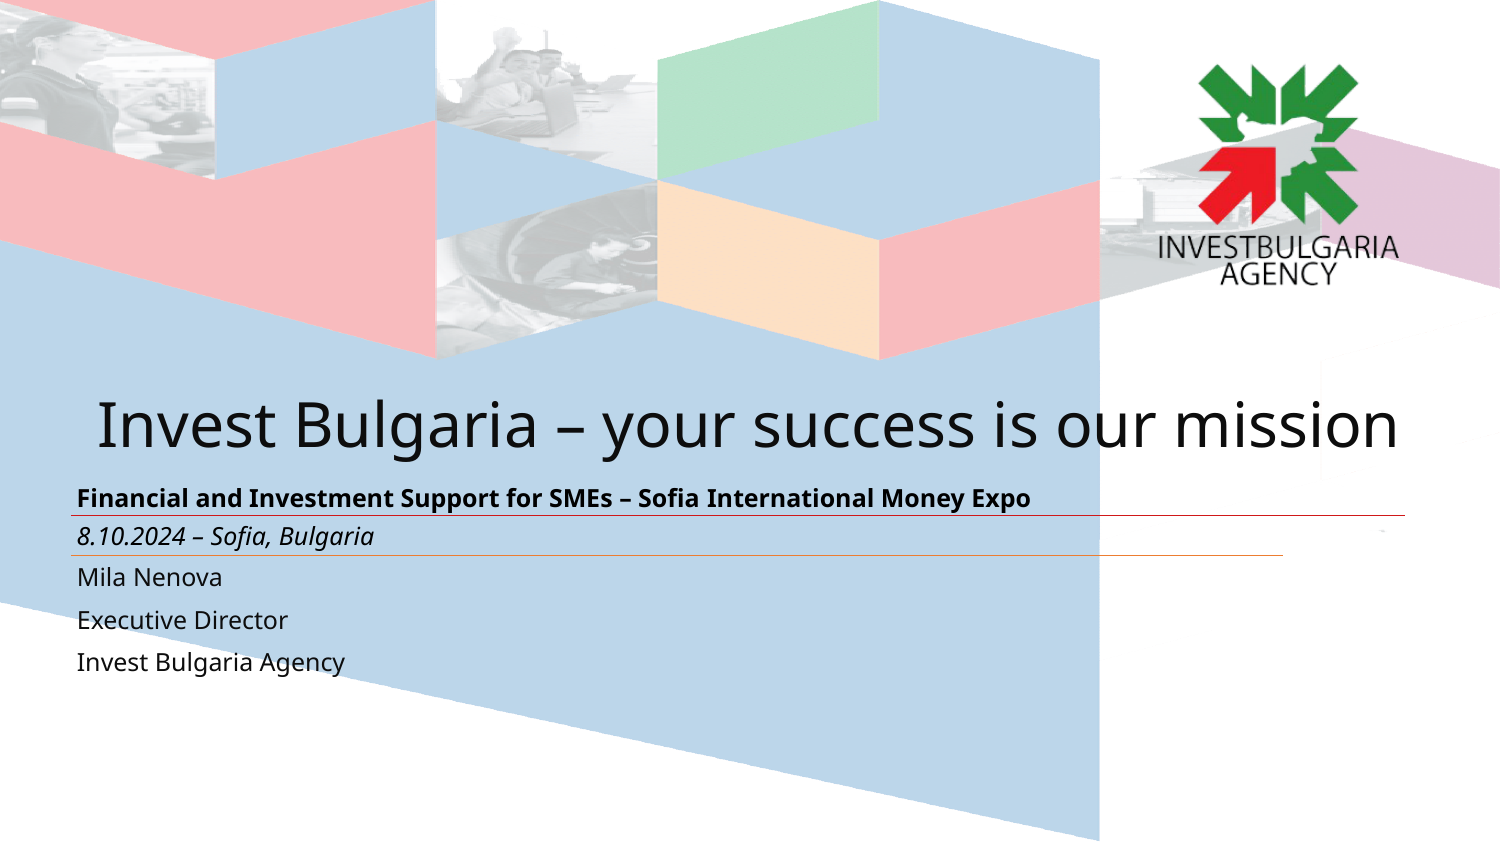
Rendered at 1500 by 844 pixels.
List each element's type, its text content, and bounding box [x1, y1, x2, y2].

text_box Mila Nenova Executive Director Invest Bulgaria Agency [61, 540, 1500, 698]
text_box Financial and Investment Support for SMEs – Sofia International Money Expo [61, 475, 1251, 513]
picture [1088, 32, 1476, 311]
text_box 8.10.2024 – Sofia, Bulgaria [61, 513, 1251, 558]
text_box Invest Bulgaria – your success is our mission [0, 344, 1500, 502]
